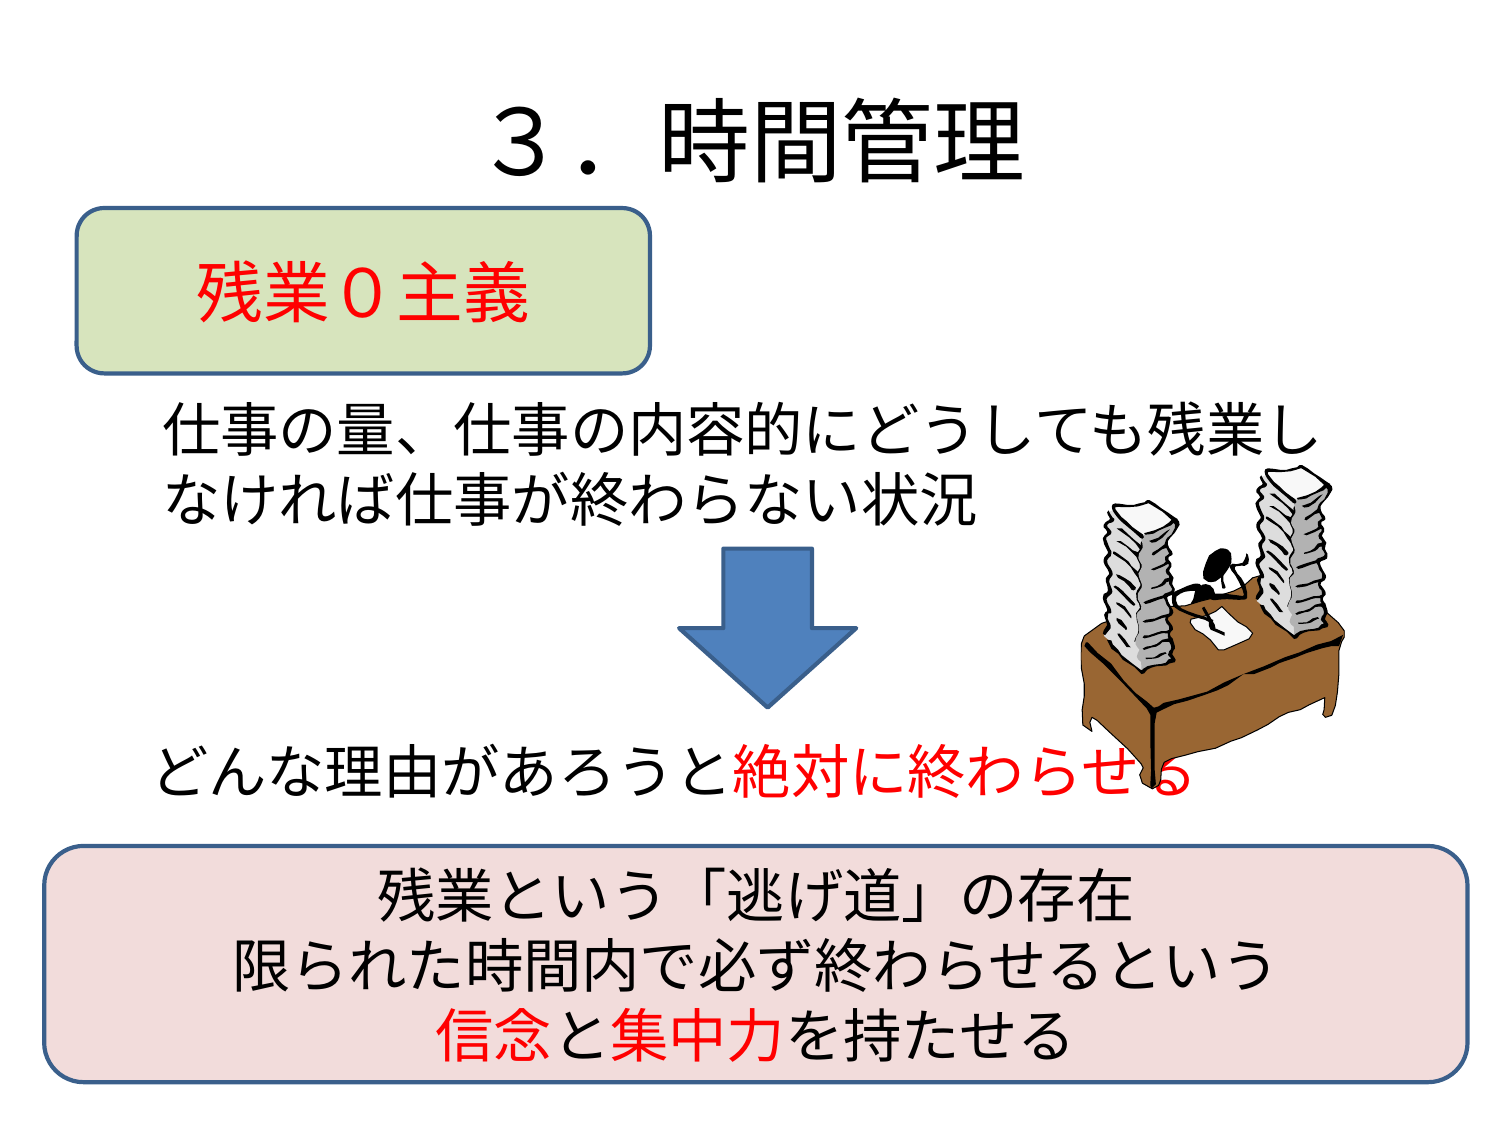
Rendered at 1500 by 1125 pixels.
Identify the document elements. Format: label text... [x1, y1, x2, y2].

text_box 残業０主義 [74, 205, 653, 376]
text_box 仕事の量、仕事の内容的にどうしても残業しなければ仕事が終わらない状況 [147, 385, 1365, 540]
text_box [677, 546, 859, 710]
text_box どんな理由があろうと絶対に終わらせる [135, 727, 1353, 813]
title ３．時間管理 [75, 45, 1425, 233]
text_box 残業という「逃げ道」の存在 限られた時間内で必ず終わらせるという 信念と集中力を持たせる [42, 843, 1470, 1085]
picture [1080, 464, 1345, 790]
